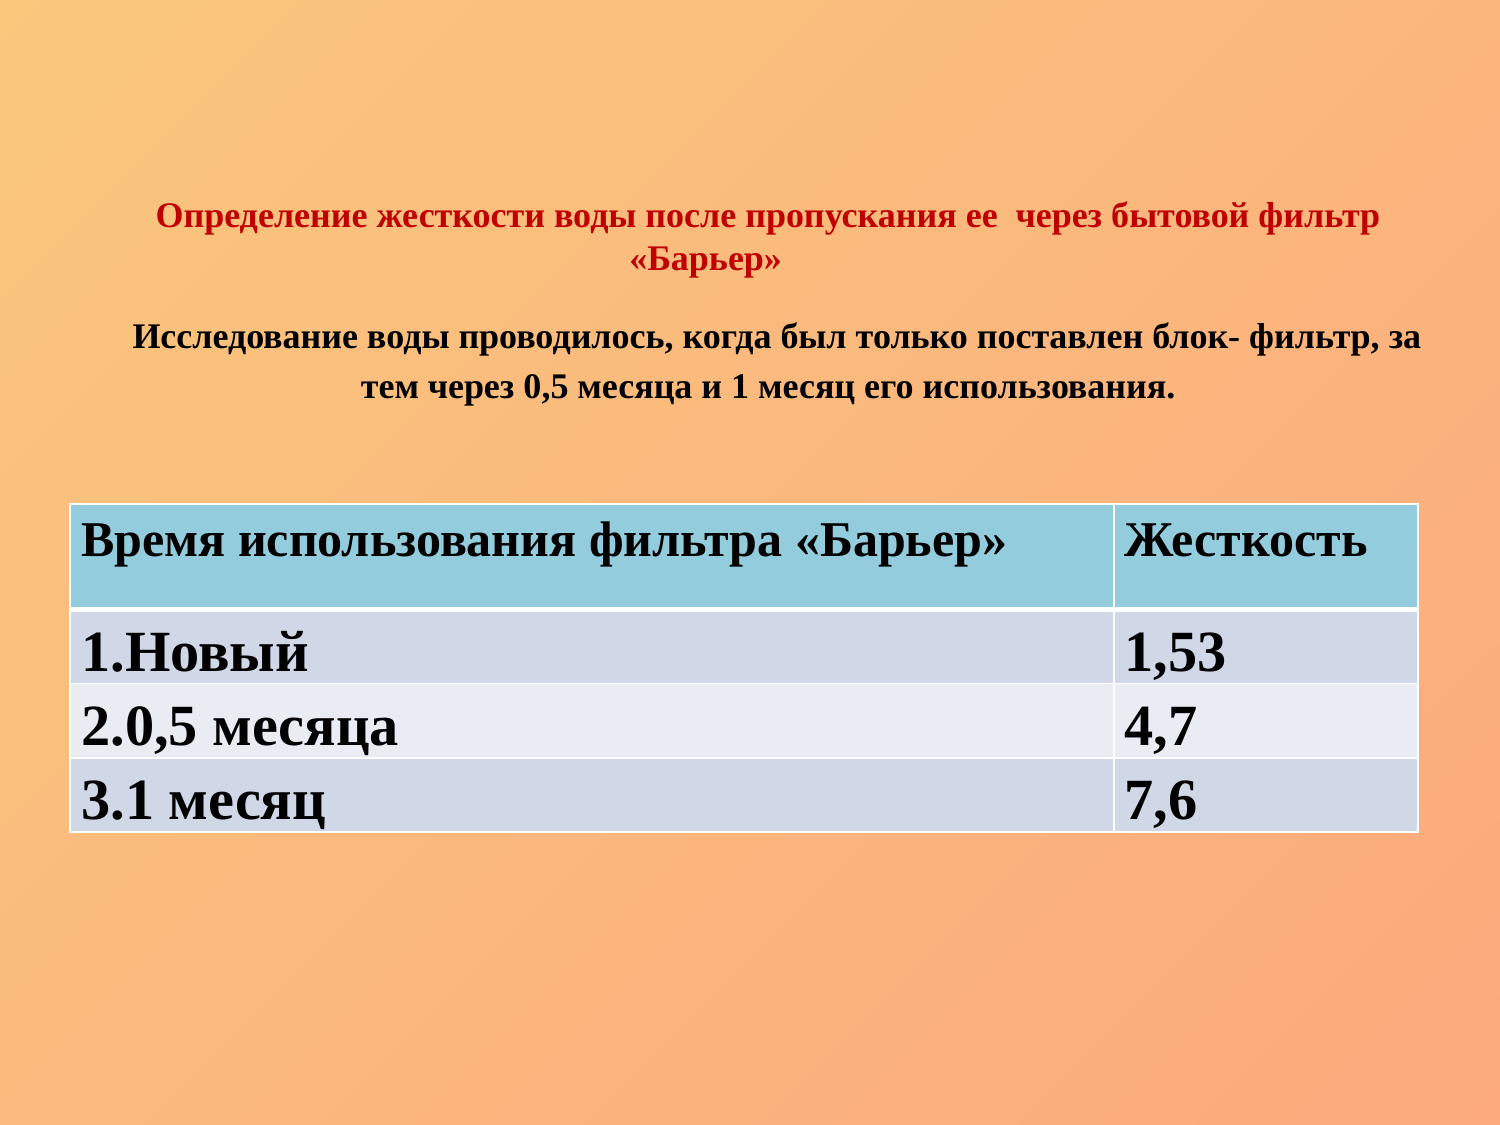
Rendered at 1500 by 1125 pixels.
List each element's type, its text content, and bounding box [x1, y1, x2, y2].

table_header Время использования фильтра «Барьер» [71, 505, 1113, 607]
table_cell 4,7 [1115, 684, 1417, 757]
table_cell 1,53 [1115, 612, 1417, 683]
table_cell 7,6 [1115, 759, 1417, 831]
table_header Жесткость [1115, 505, 1417, 607]
table_cell 1.Новый [71, 612, 1113, 683]
title Определение жесткости воды после пропускания ее через бытовой фильтр «Барьер» Исследование воды проводилось, когда был только поставлен блок- фильтр, за тем через 0,5 месяца и 1 месяц его использования. [93, 140, 1444, 446]
table_cell 2.0,5 месяца [71, 684, 1113, 757]
table_cell 3.1 месяц [71, 759, 1113, 831]
